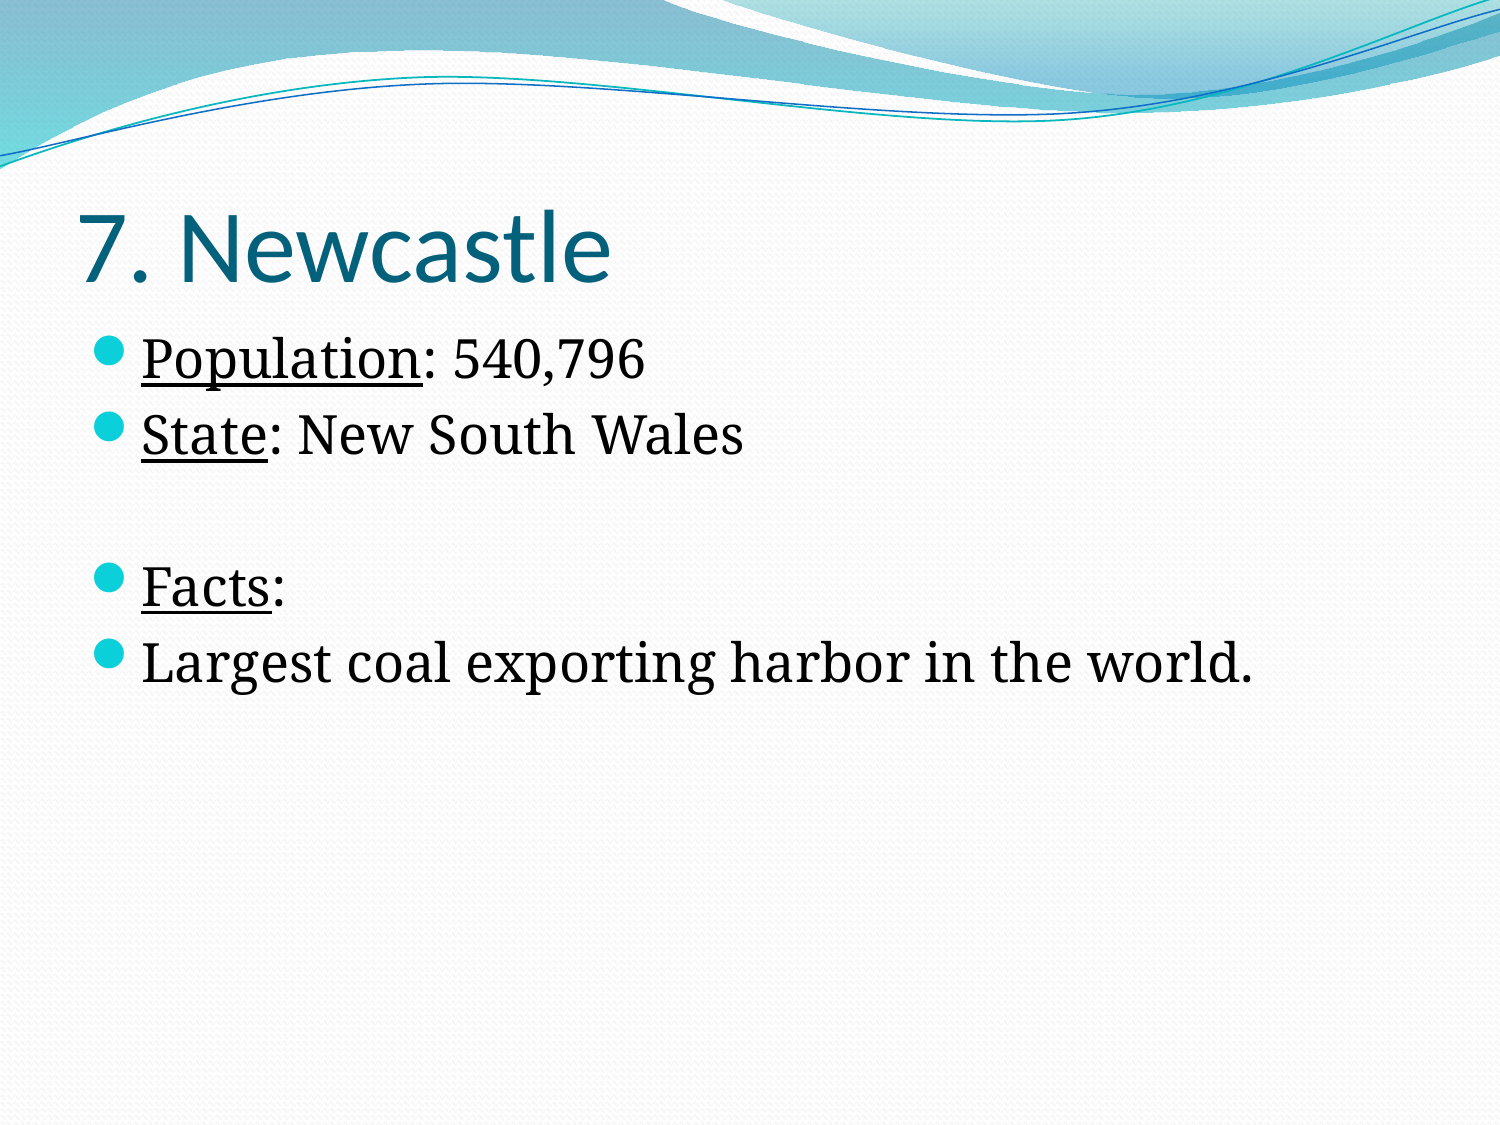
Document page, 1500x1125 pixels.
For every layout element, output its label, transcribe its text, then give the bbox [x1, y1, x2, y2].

title 7. Newcastle [75, 115, 1425, 303]
list Population: 540,796 State: New South Wales Facts: Largest coal exporting harbor in the world. [75, 317, 1425, 1038]
